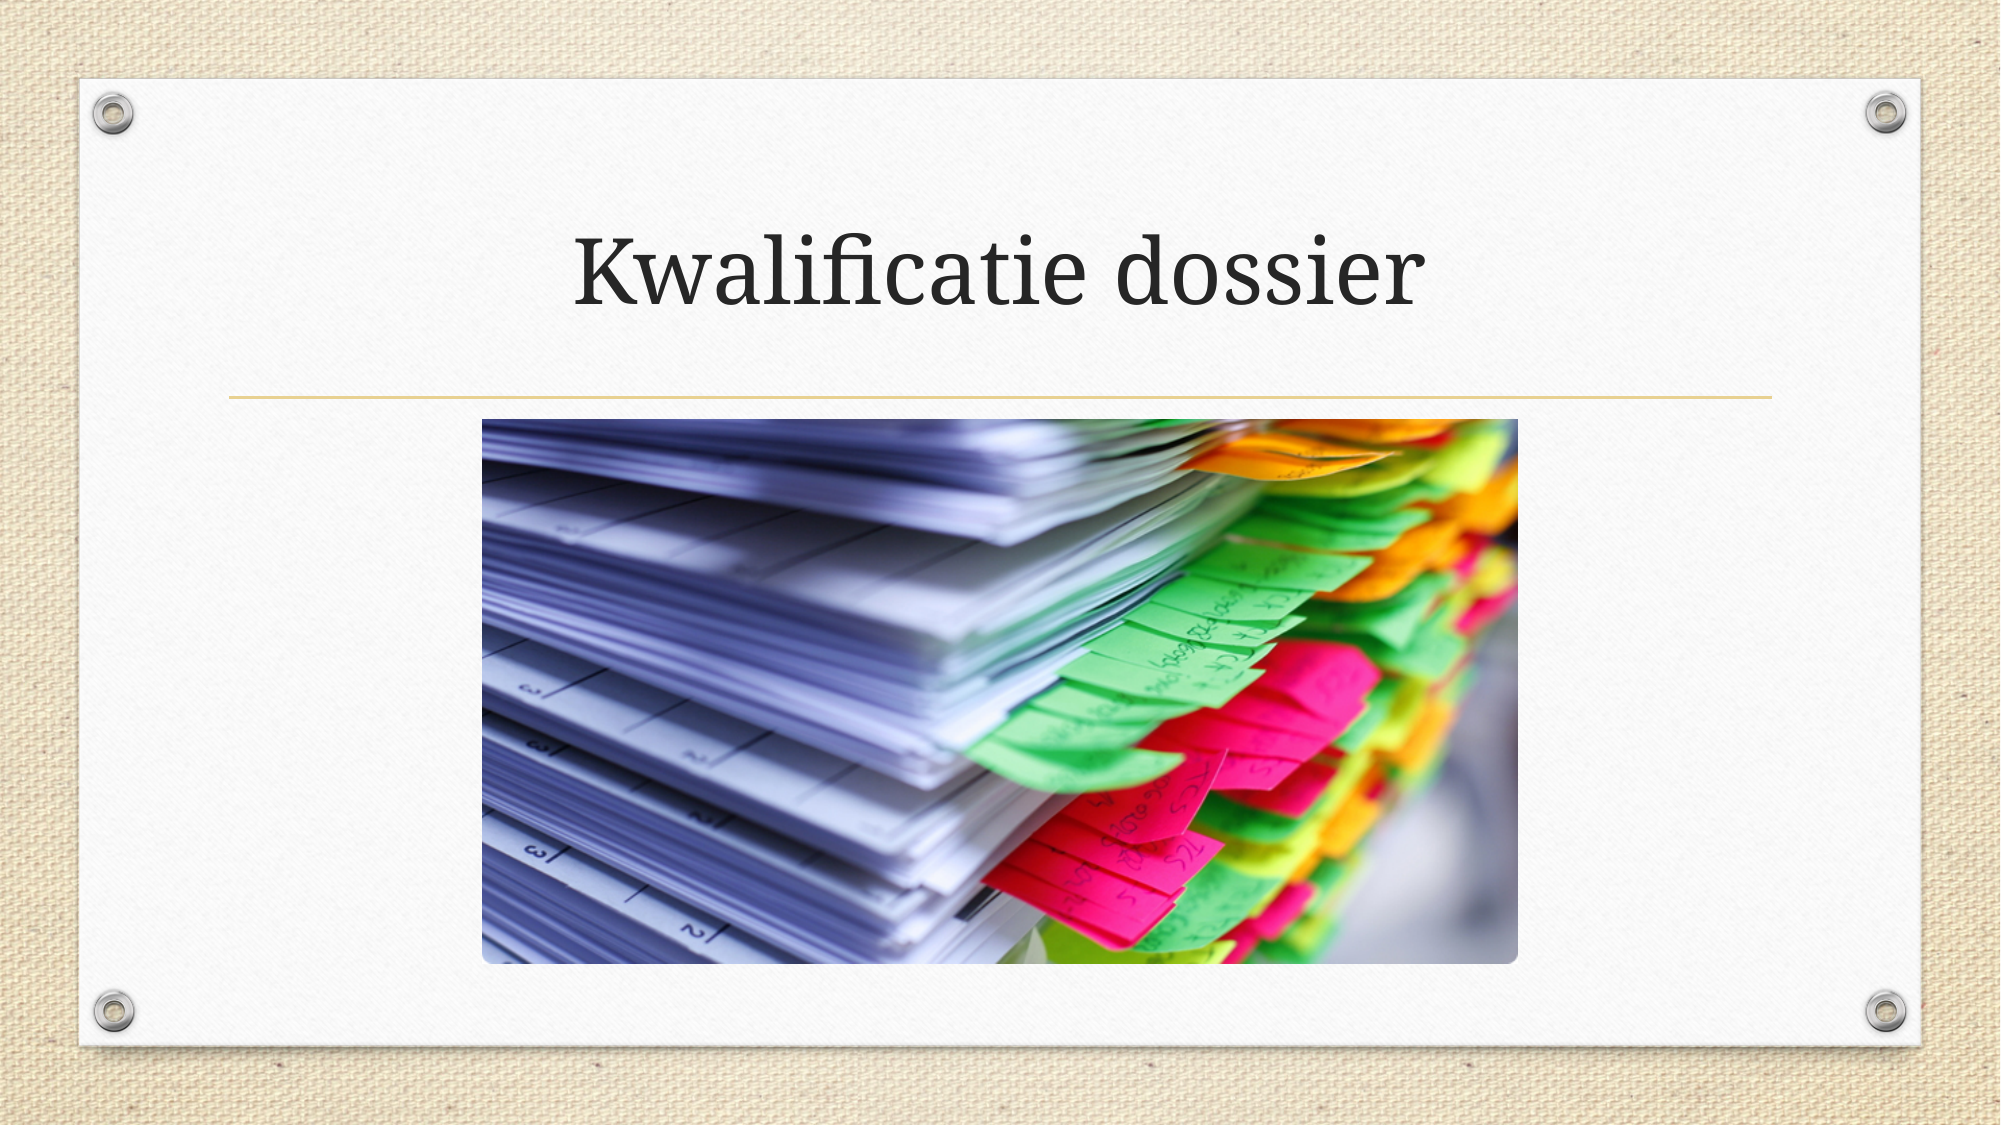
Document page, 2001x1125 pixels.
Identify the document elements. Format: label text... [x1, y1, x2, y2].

title Kwalificatie dossier [212, 161, 1788, 375]
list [481, 419, 1519, 964]
picture [0, 0, 2001, 1125]
